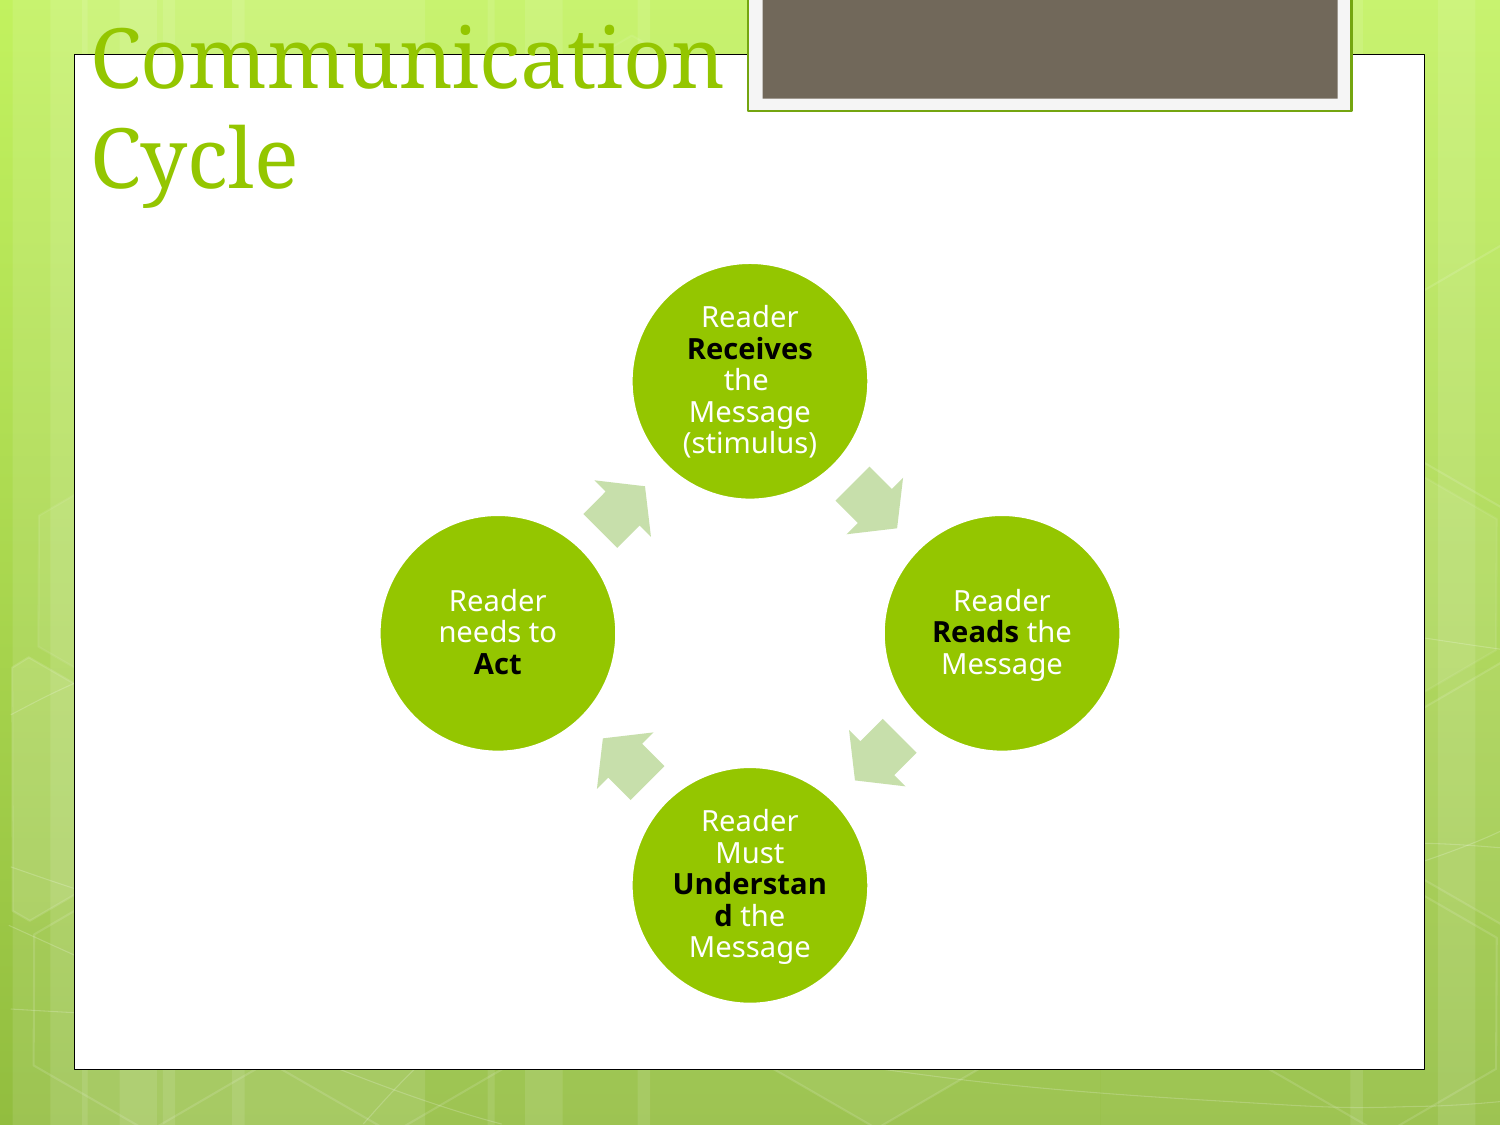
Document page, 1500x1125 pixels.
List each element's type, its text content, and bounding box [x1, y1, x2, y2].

title Communication Cycle [75, 75, 913, 213]
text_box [237, 262, 1263, 1005]
